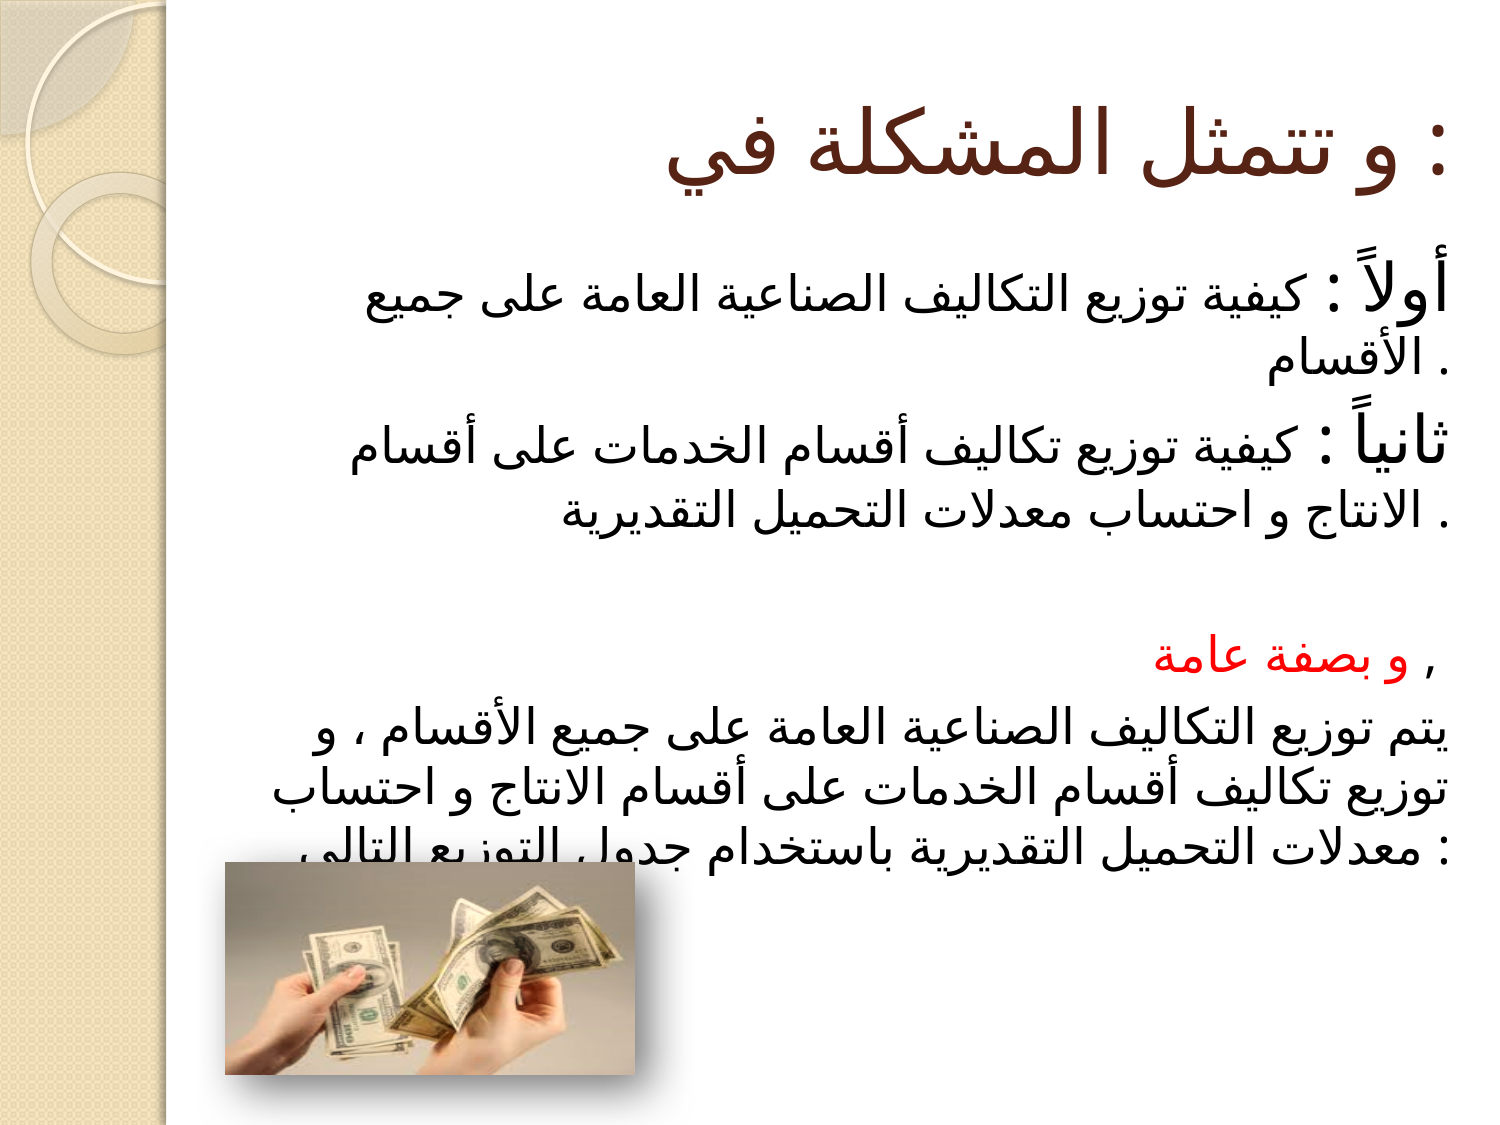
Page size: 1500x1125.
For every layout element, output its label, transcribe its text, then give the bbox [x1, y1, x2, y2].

title و تتمثل المشكلة في : [235, 45, 1466, 233]
picture [224, 862, 635, 1076]
list أولاً : كيفية توزيع التكاليف الصناعية العامة على جميع الأقسام . ثانياً : كيفية توزيع تكاليف أقسام الخدمات على أقسام الانتاج و احتساب معدلات التحميل التقديرية . و بصفة عامة , يتم توزيع التكاليف الصناعية العامة على جميع الأقسام ، و توزيع تكاليف أقسام الخدمات على أقسام الانتاج و احتساب معدلات التحميل التقديرية باستخدام جدول التوزيع التالي : [235, 237, 1466, 1025]
